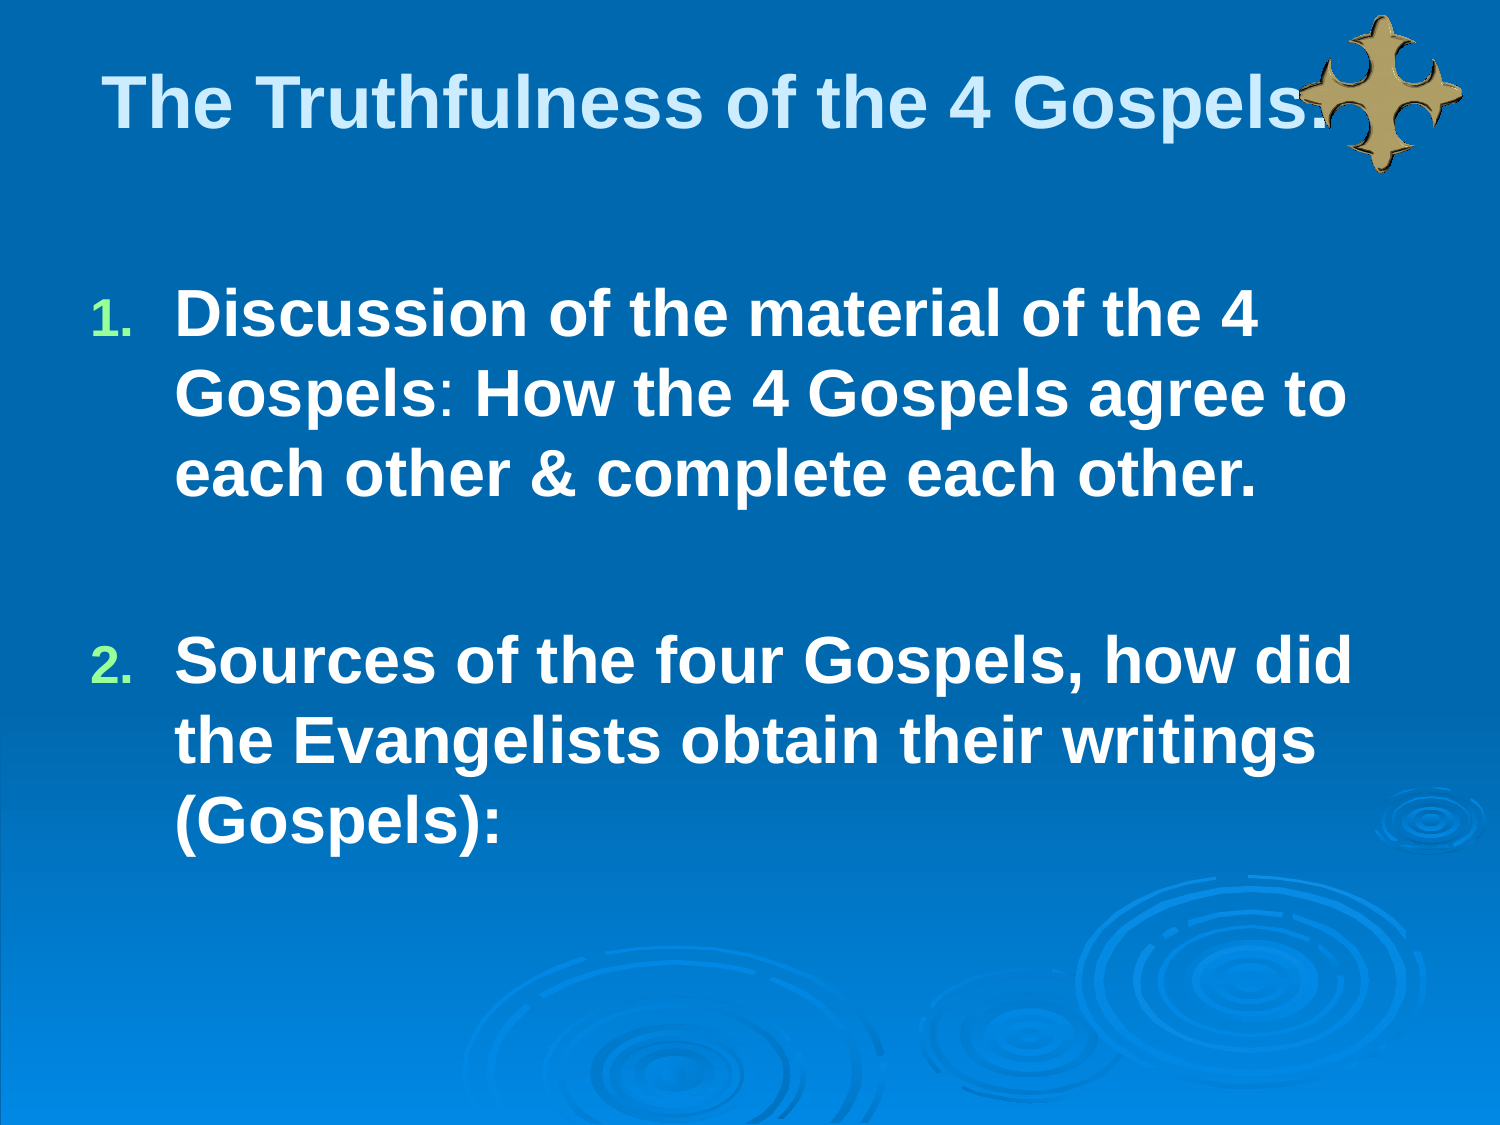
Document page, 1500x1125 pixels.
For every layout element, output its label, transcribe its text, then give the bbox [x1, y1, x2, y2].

picture [1293, 0, 1471, 188]
list Discussion of the material of the 4 Gospels: How the 4 Gospels agree to each other & complete each other. Sources of the four Gospels, how did the Evangelists obtain their writings (Gospels): [74, 262, 1426, 1006]
title The Truthfulness of the 4 Gospels: [0, 30, 1436, 268]
